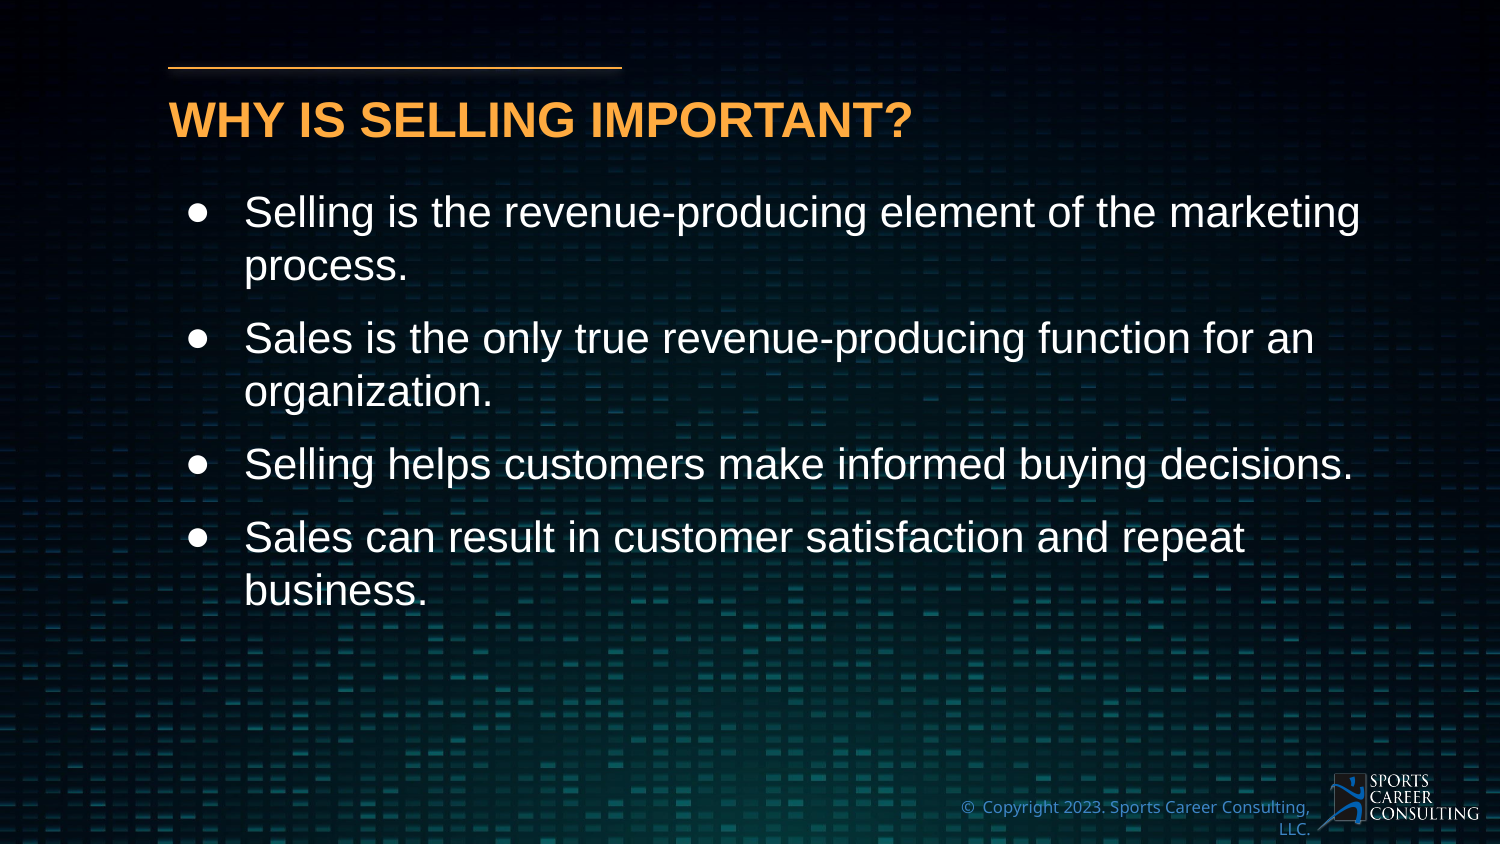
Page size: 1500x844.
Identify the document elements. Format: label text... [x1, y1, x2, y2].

picture [0, 0, 1500, 844]
title WHY IS SELLING IMPORTANT? [153, 72, 1328, 169]
list Selling is the revenue-producing element of the marketing process. Sales is the only true revenue-producing function for an organization. Selling helps customers make informed buying decisions. Sales can result in customer satisfaction and repeat business. [153, 169, 1423, 675]
text_box © Copyright 2023. Sports Career Consulting, LLC. [914, 769, 1326, 844]
